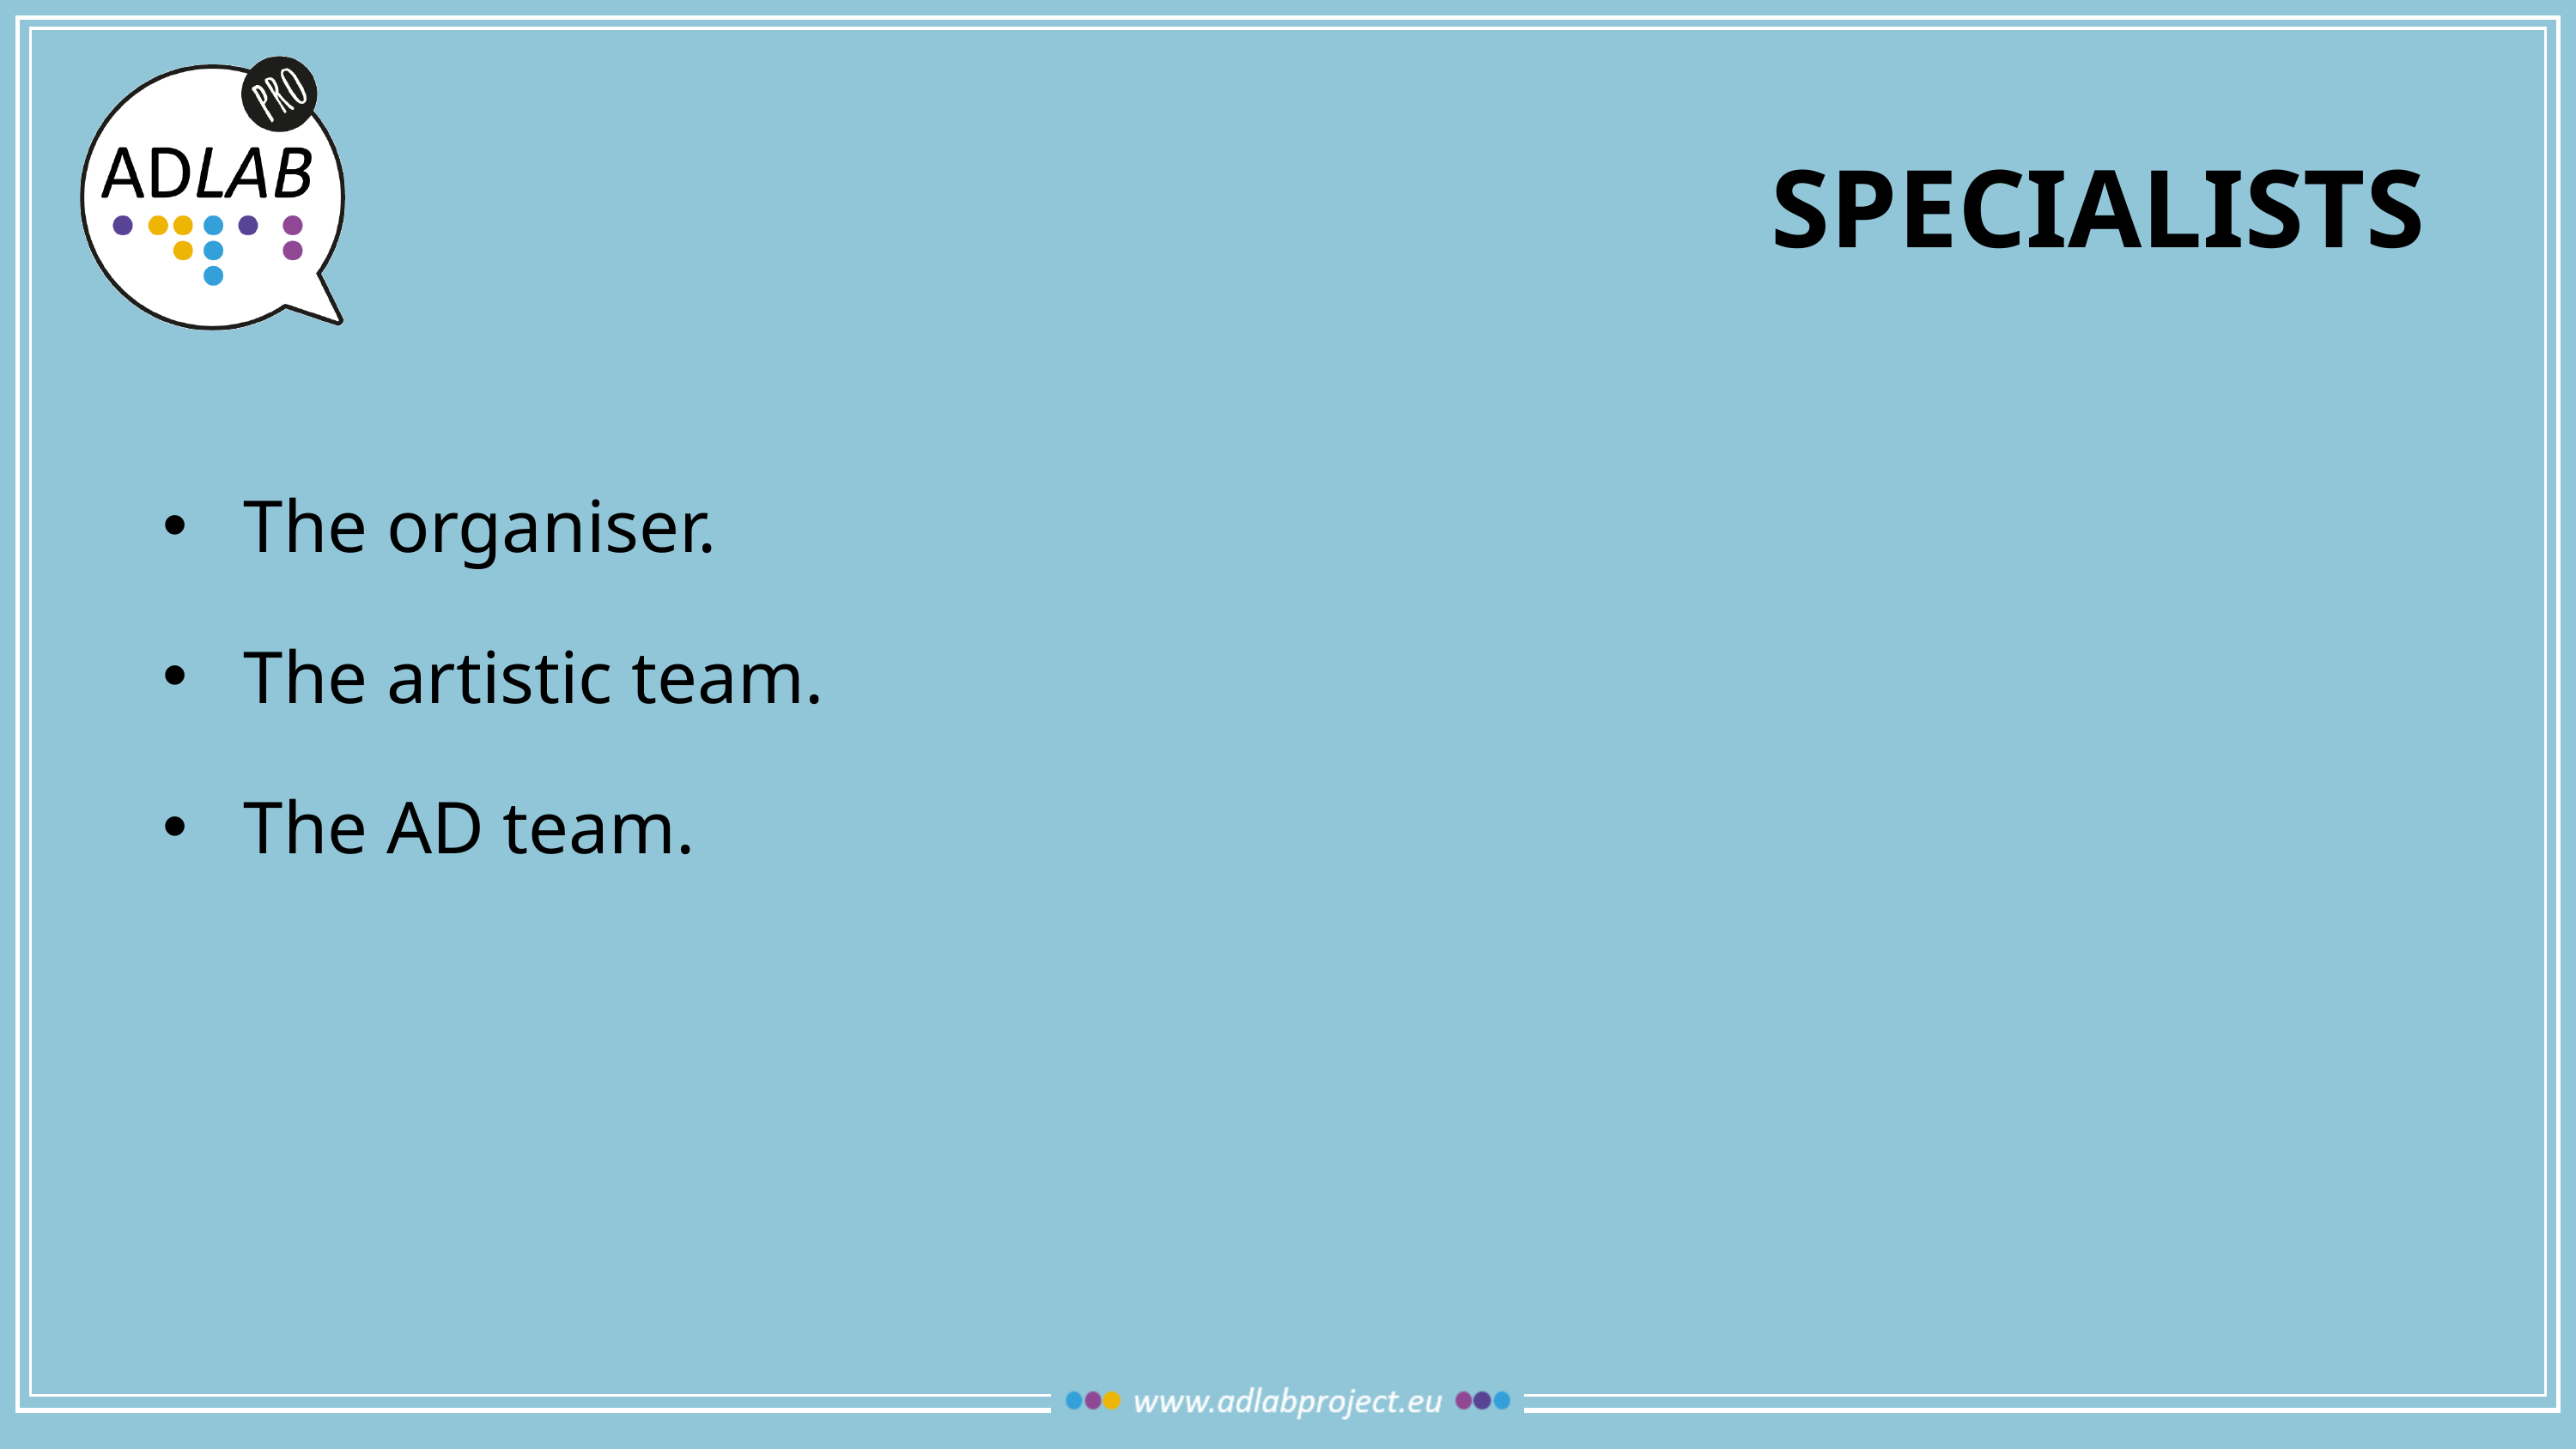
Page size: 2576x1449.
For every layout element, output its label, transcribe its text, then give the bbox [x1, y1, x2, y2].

text_box SPECIALISTS [383, 72, 2467, 354]
picture [1051, 1378, 1524, 1429]
picture [72, 49, 353, 330]
list The organiser. The artistic team. The AD team. [150, 431, 2467, 1035]
